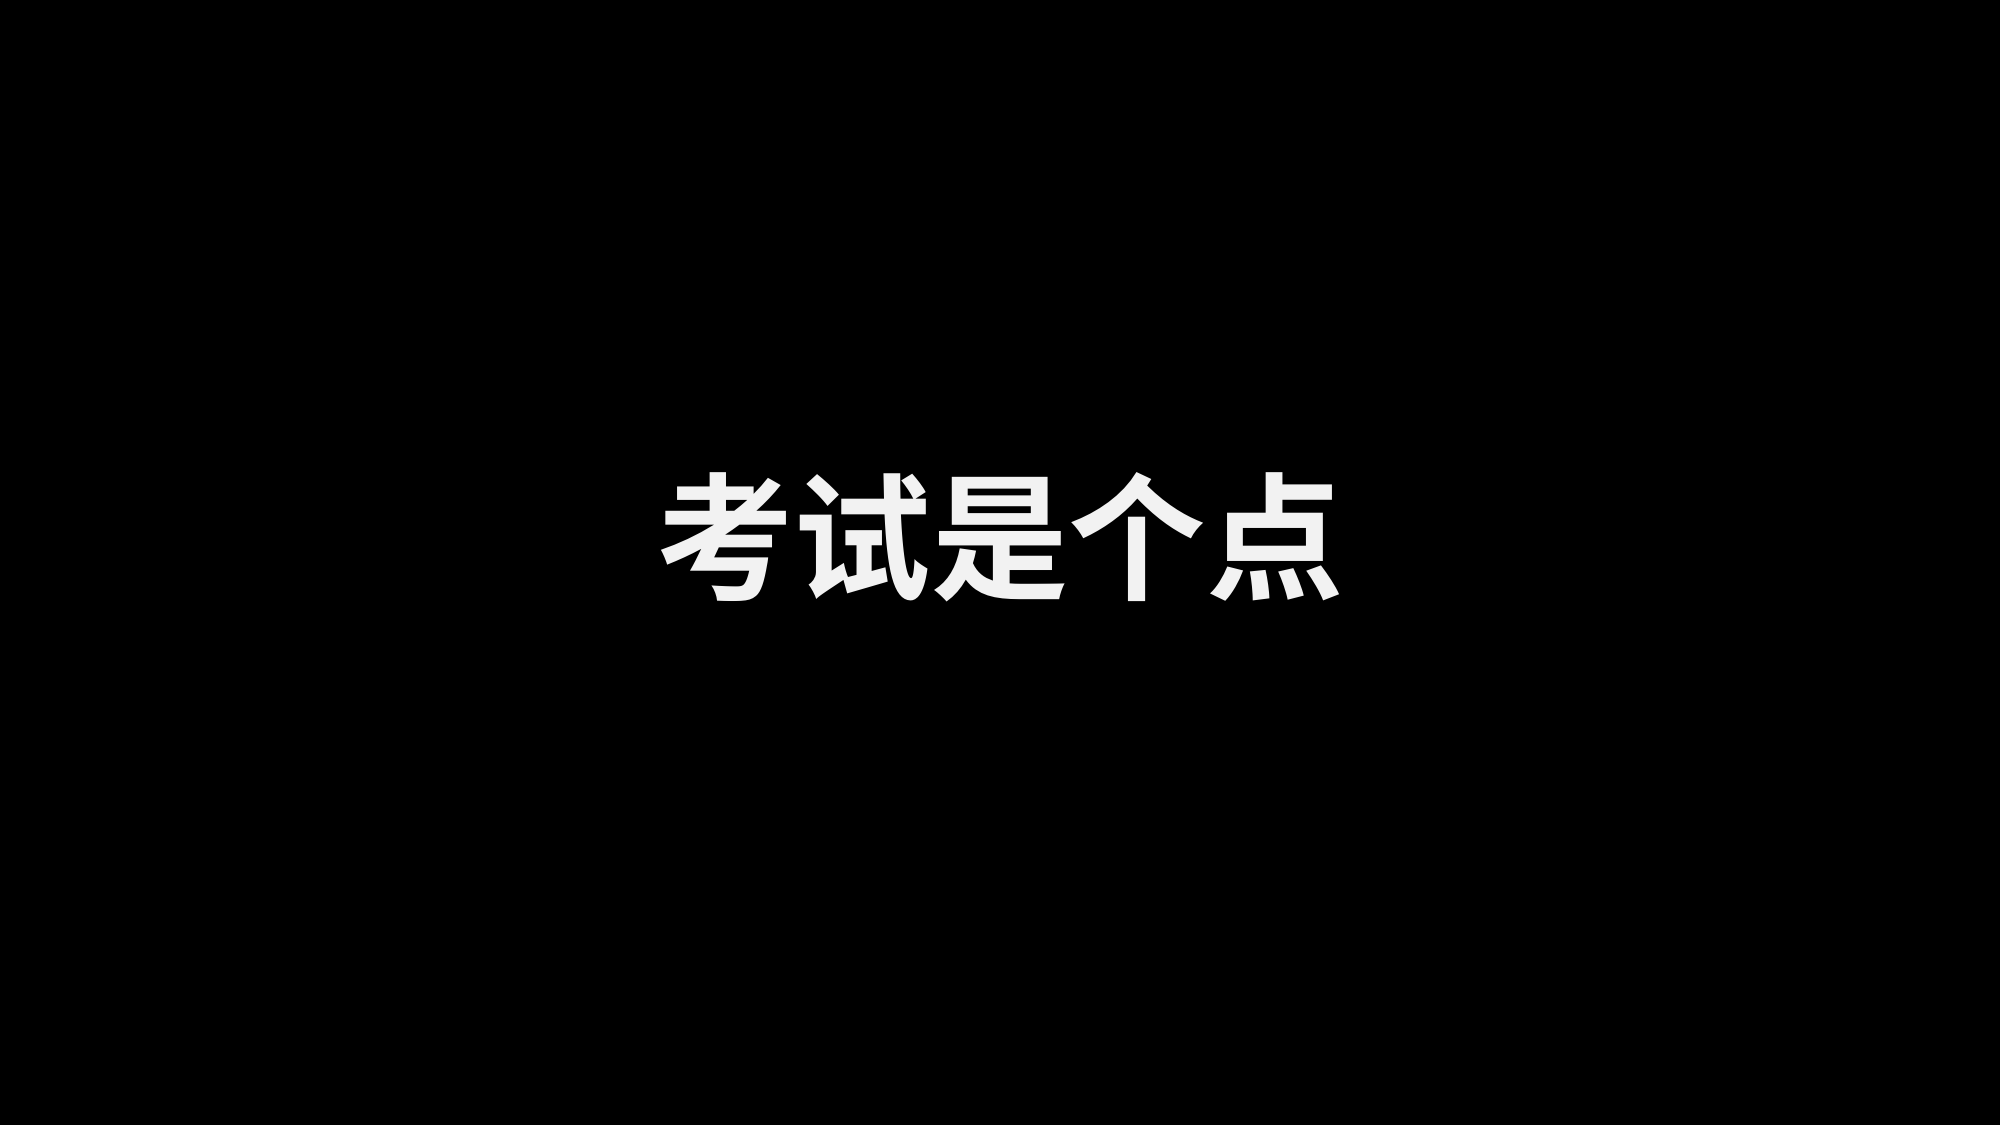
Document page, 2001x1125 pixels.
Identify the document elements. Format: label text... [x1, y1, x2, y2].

text_box 考试是个点 [656, 452, 1344, 618]
